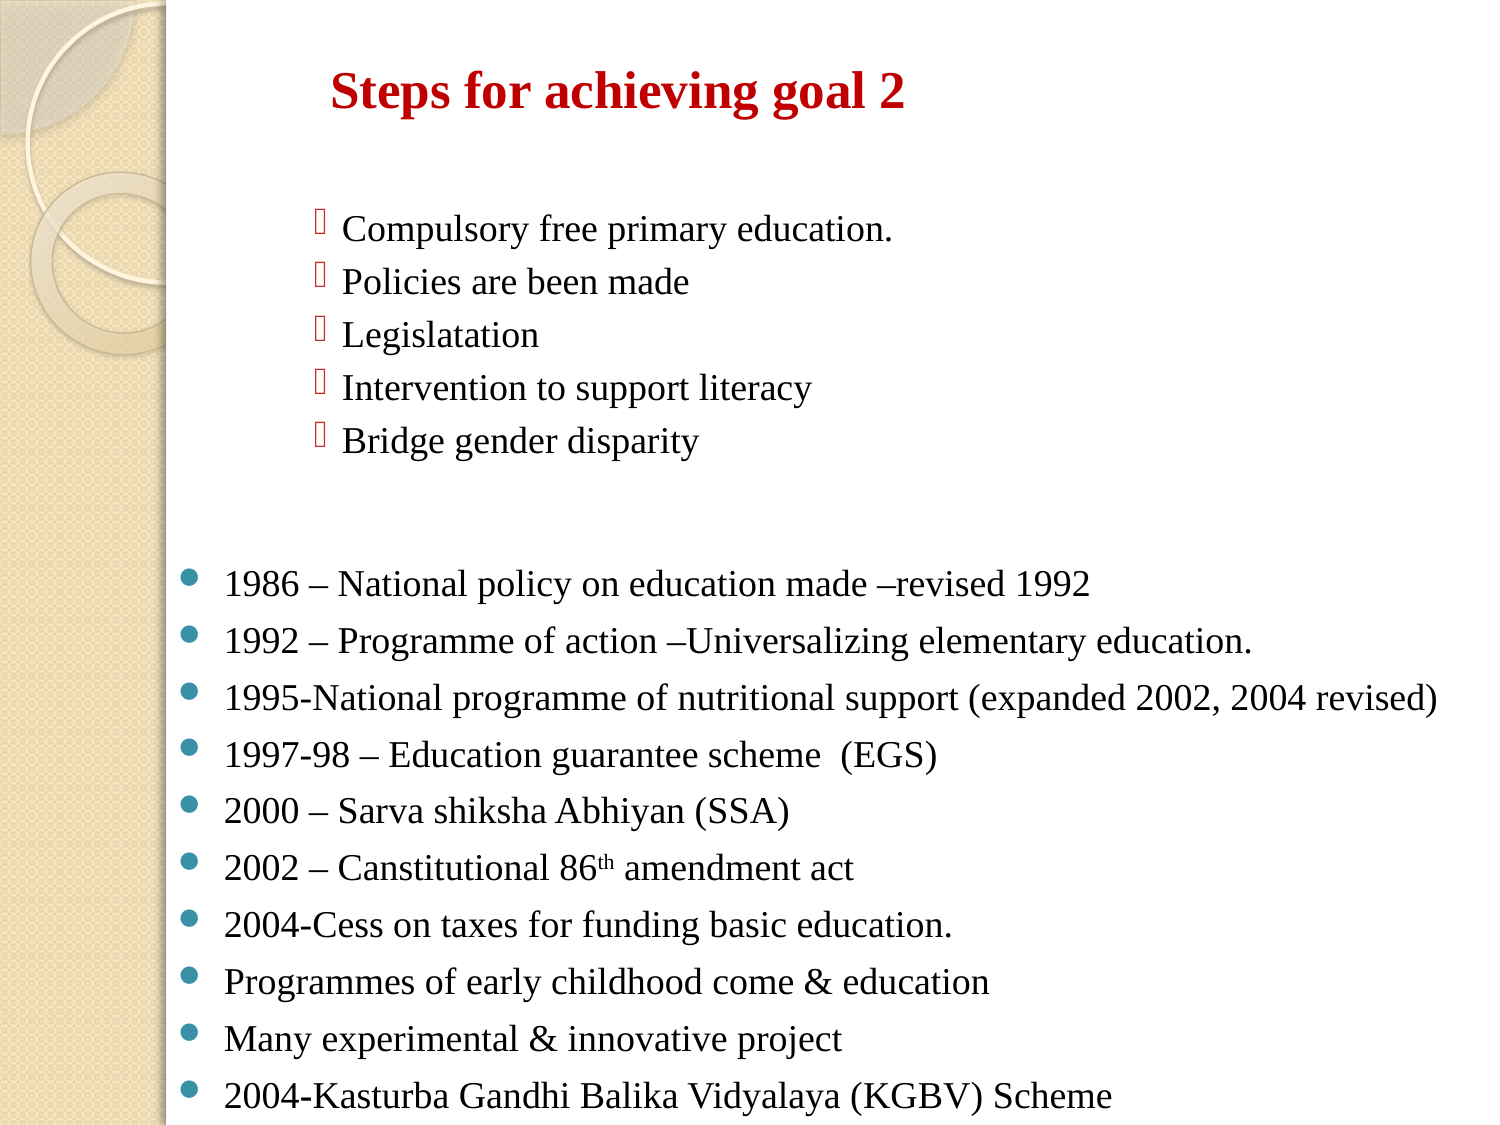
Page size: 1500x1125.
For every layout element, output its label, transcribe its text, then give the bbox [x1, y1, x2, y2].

list Steps for achieving goal 2 Compulsory free primary education. Policies are been made Legislatation Intervention to support literacy Bridge gender disparity 1986 – National policy on education made –revised 1992 1992 – Programme of action –Universalizing elementary education. 1995-National programme of nutritional support (expanded 2002, 2004 revised) 1997-98 – Education guarantee scheme (EGS) 2000 – Sarva shiksha Abhiyan (SSA) 2002 – Canstitutional 86th amendment act 2004-Cess on taxes for funding basic education. Programmes of early childhood come & education Many experimental & innovative project 2004-Kasturba Gandhi Balika Vidyalaya (KGBV) Scheme [150, 24, 1500, 1125]
